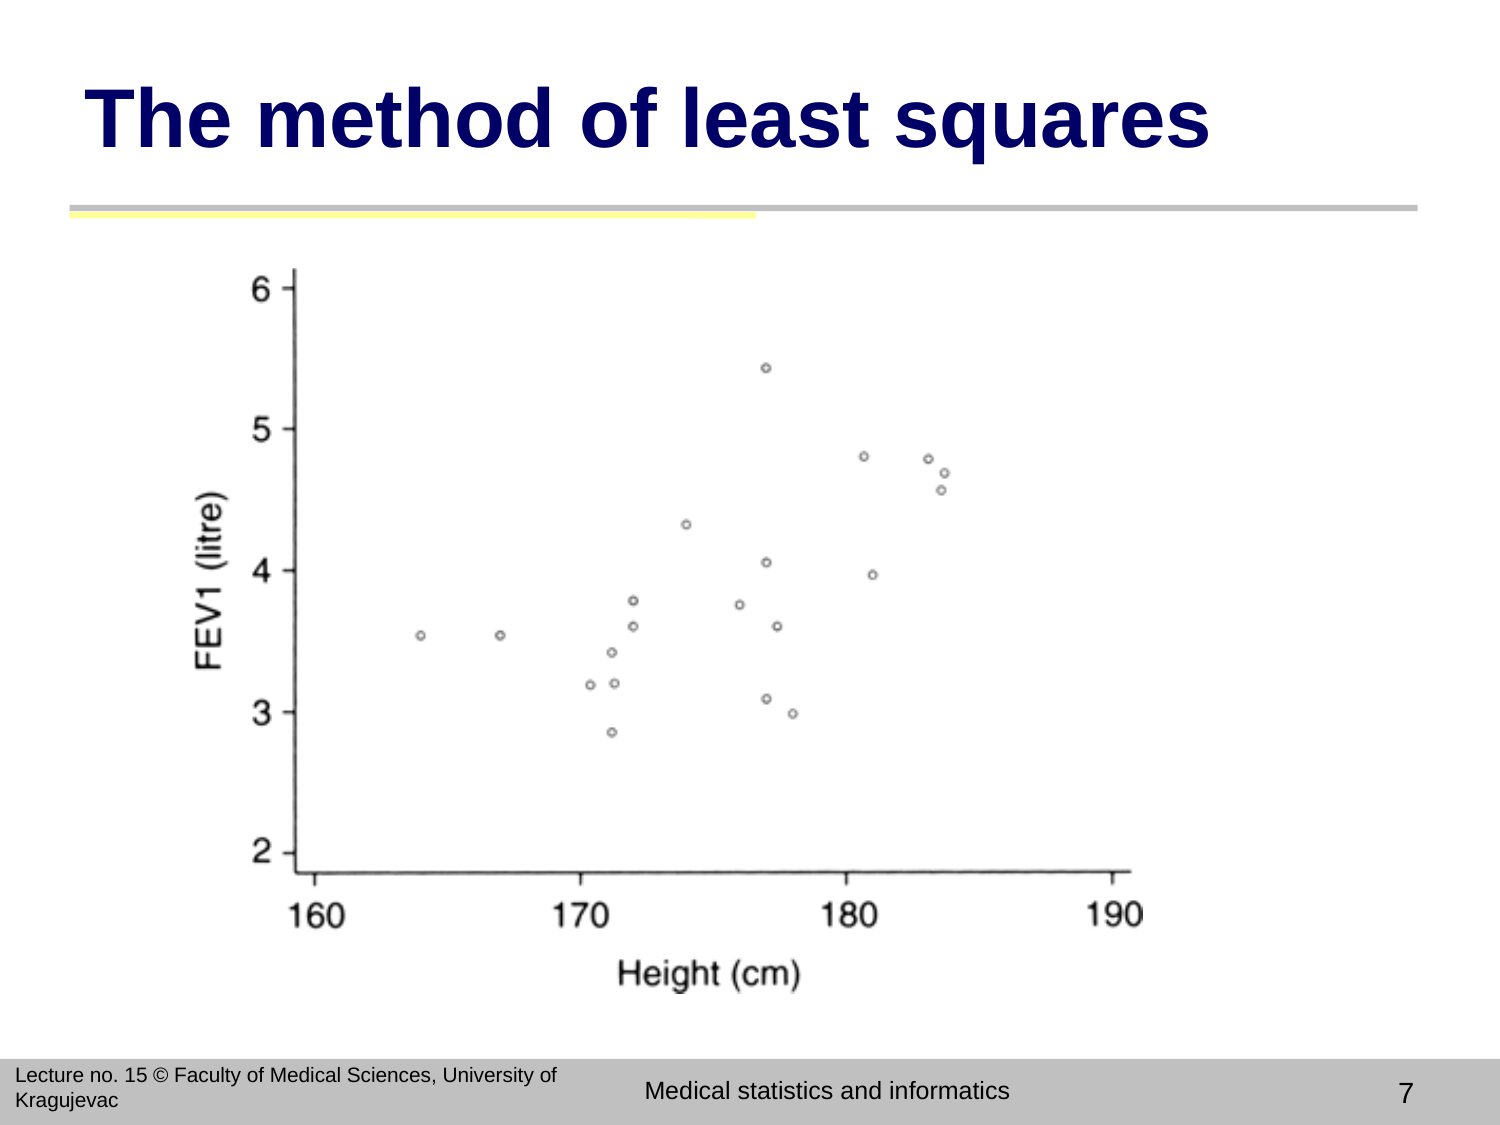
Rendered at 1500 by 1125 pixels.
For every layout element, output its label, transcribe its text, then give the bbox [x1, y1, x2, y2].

slide_number 7 [1164, 1066, 1430, 1125]
slide_number Lecture no. 15 © Faculty of Medical Sciences, University of Kragujevac [0, 1053, 616, 1108]
picture [194, 268, 1144, 994]
title The method of least squares [69, 19, 1426, 208]
footer Medical statistics and informatics [512, 1066, 1144, 1125]
